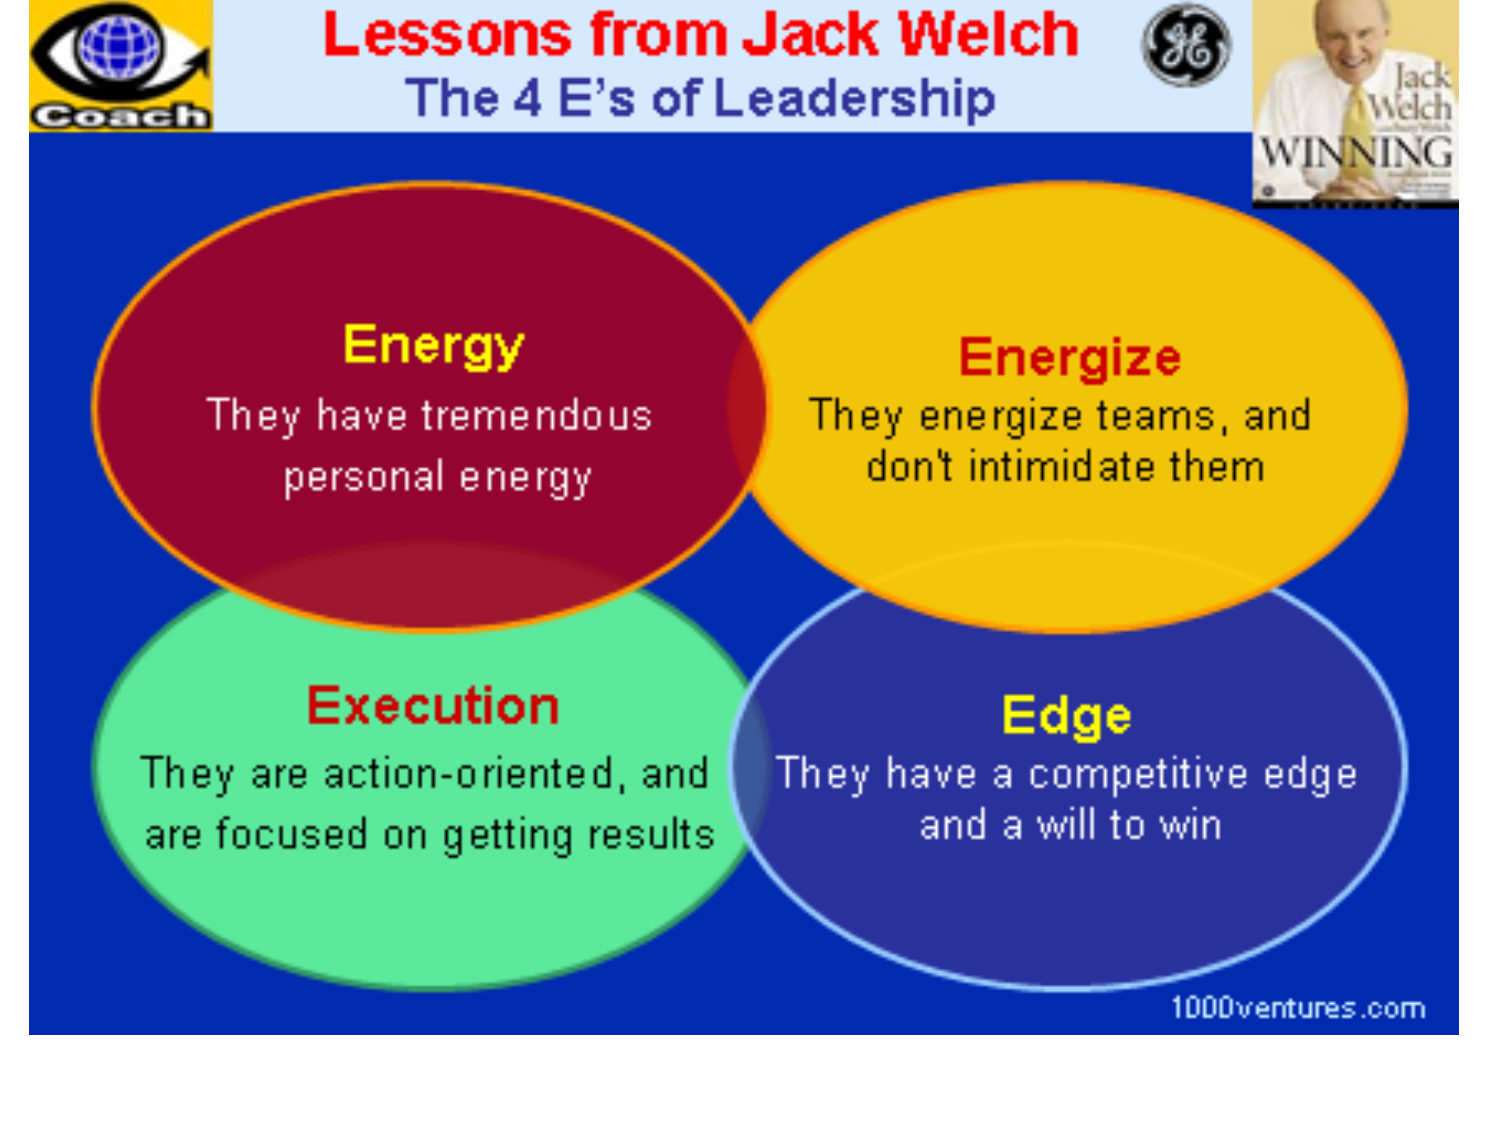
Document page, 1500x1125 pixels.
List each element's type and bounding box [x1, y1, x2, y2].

picture [29, 0, 1460, 1036]
